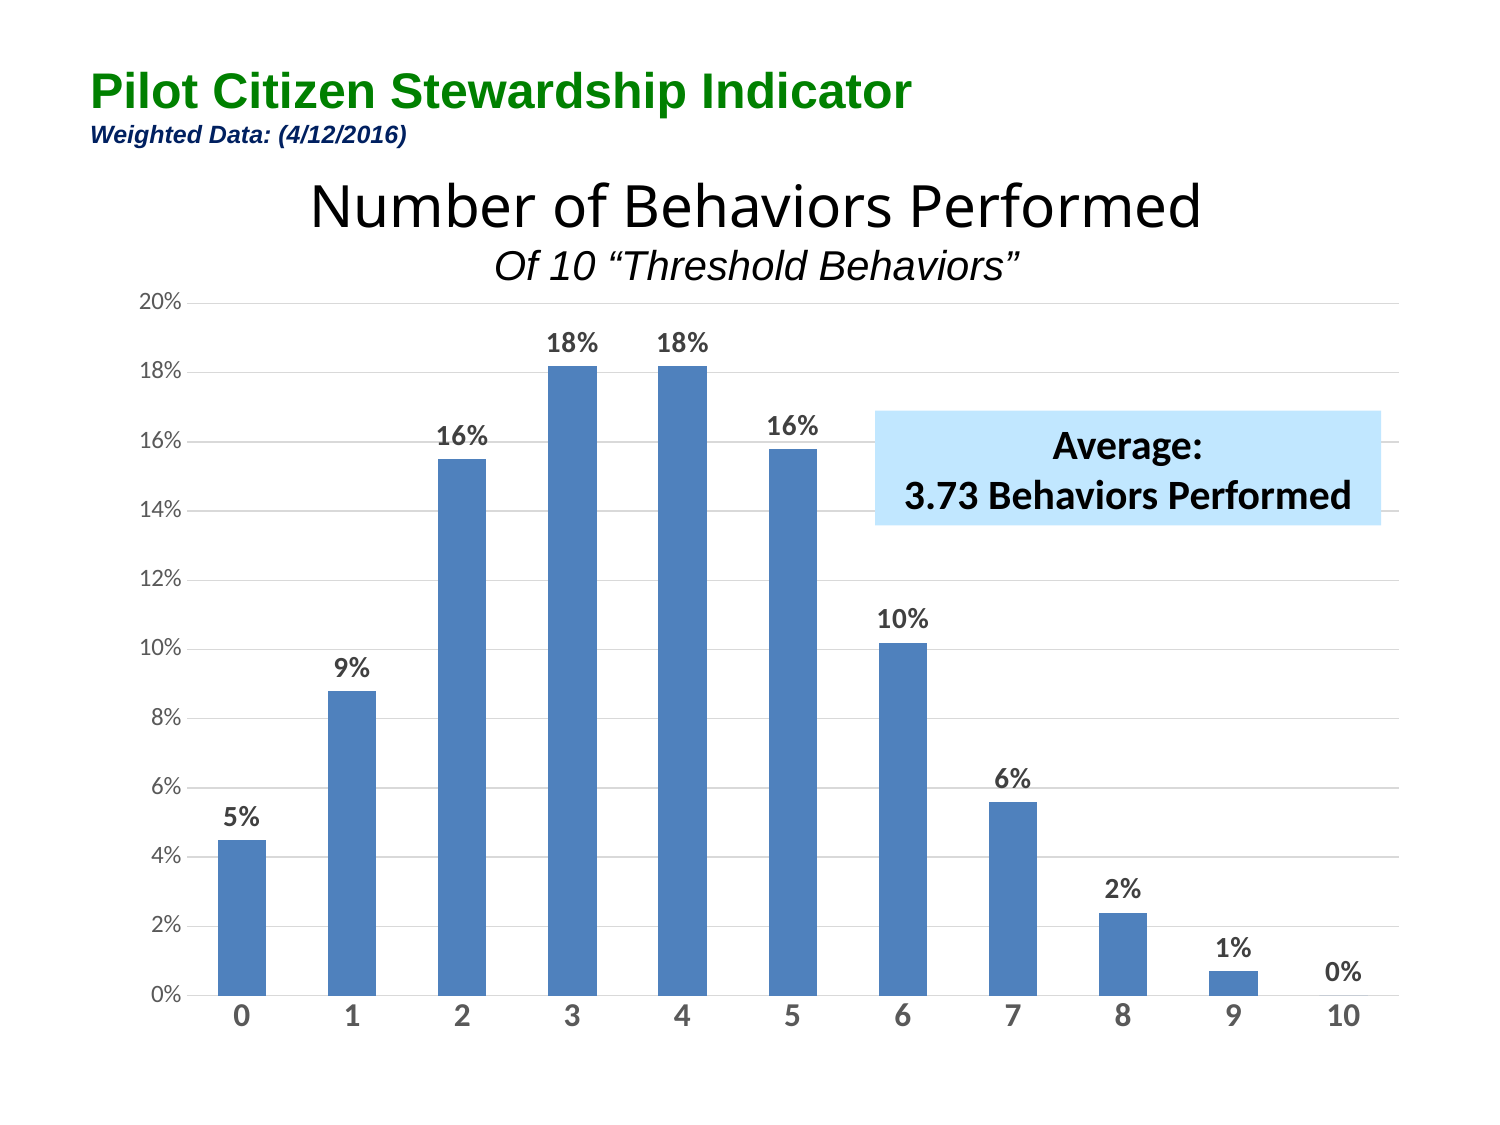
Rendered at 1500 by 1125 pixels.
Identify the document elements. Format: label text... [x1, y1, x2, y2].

text_box Pilot Citizen Stewardship Indicator Weighted Data: (4/12/2016) [74, 45, 1425, 163]
title Number of Behaviors Performed Of 10 “Threshold Behaviors” [81, 157, 1432, 300]
chart [112, 275, 1426, 1051]
